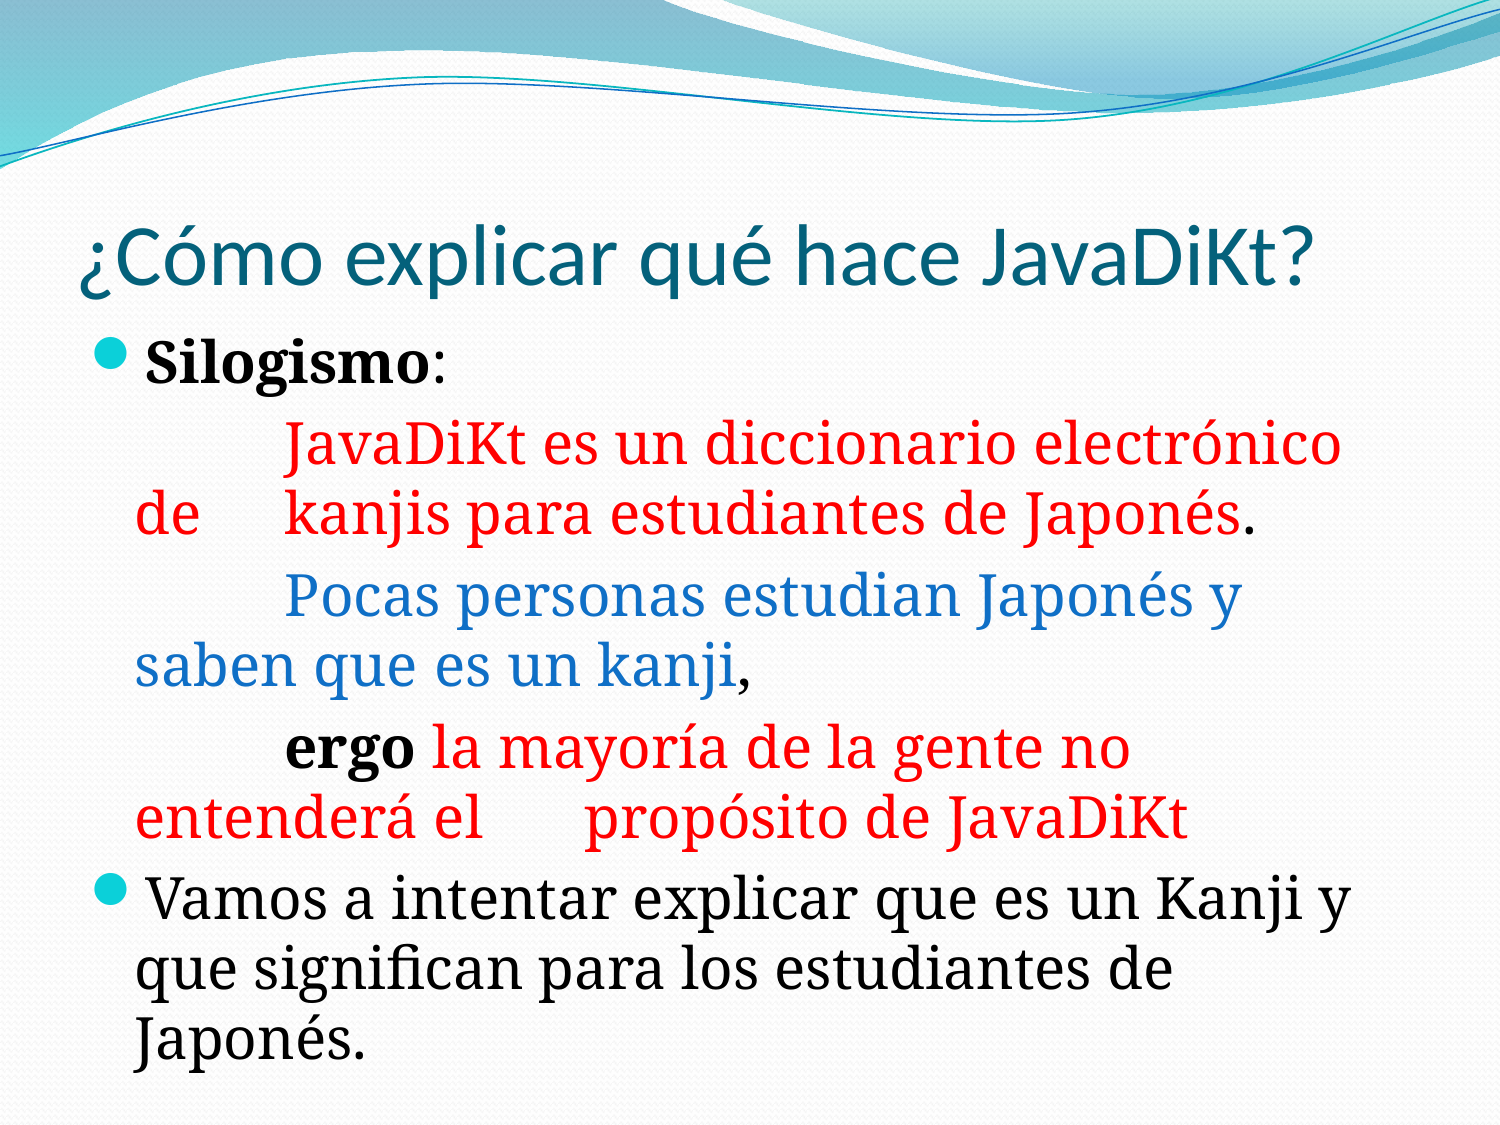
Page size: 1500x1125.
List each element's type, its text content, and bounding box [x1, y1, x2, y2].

list Silogismo: JavaDiKt es un diccionario electrónico de kanjis para estudiantes de Japonés. Pocas personas estudian Japonés y saben que es un kanji, ergo la mayoría de la gente no entenderá el propósito de JavaDiKt Vamos a intentar explicar que es un Kanji y que significan para los estudiantes de Japonés. [75, 317, 1425, 1038]
title ¿Cómo explicar qué hace JavaDiKt? [75, 115, 1425, 303]
